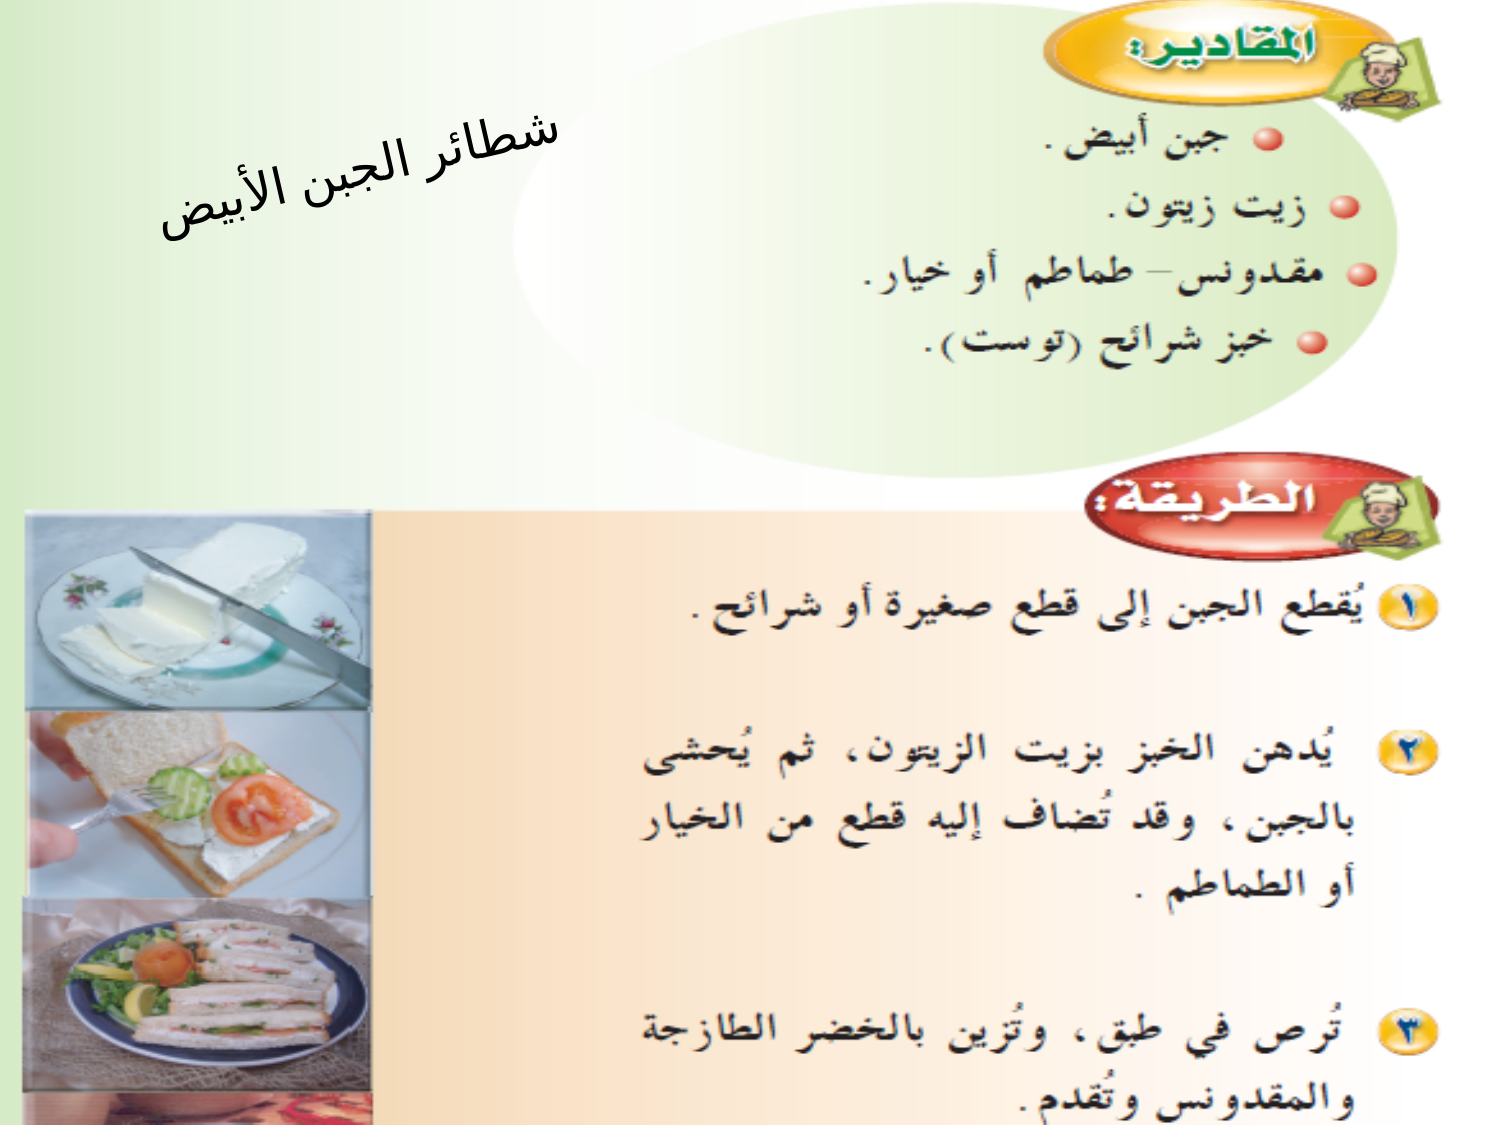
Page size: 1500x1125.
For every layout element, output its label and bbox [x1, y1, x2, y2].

list [0, 0, 1500, 1125]
